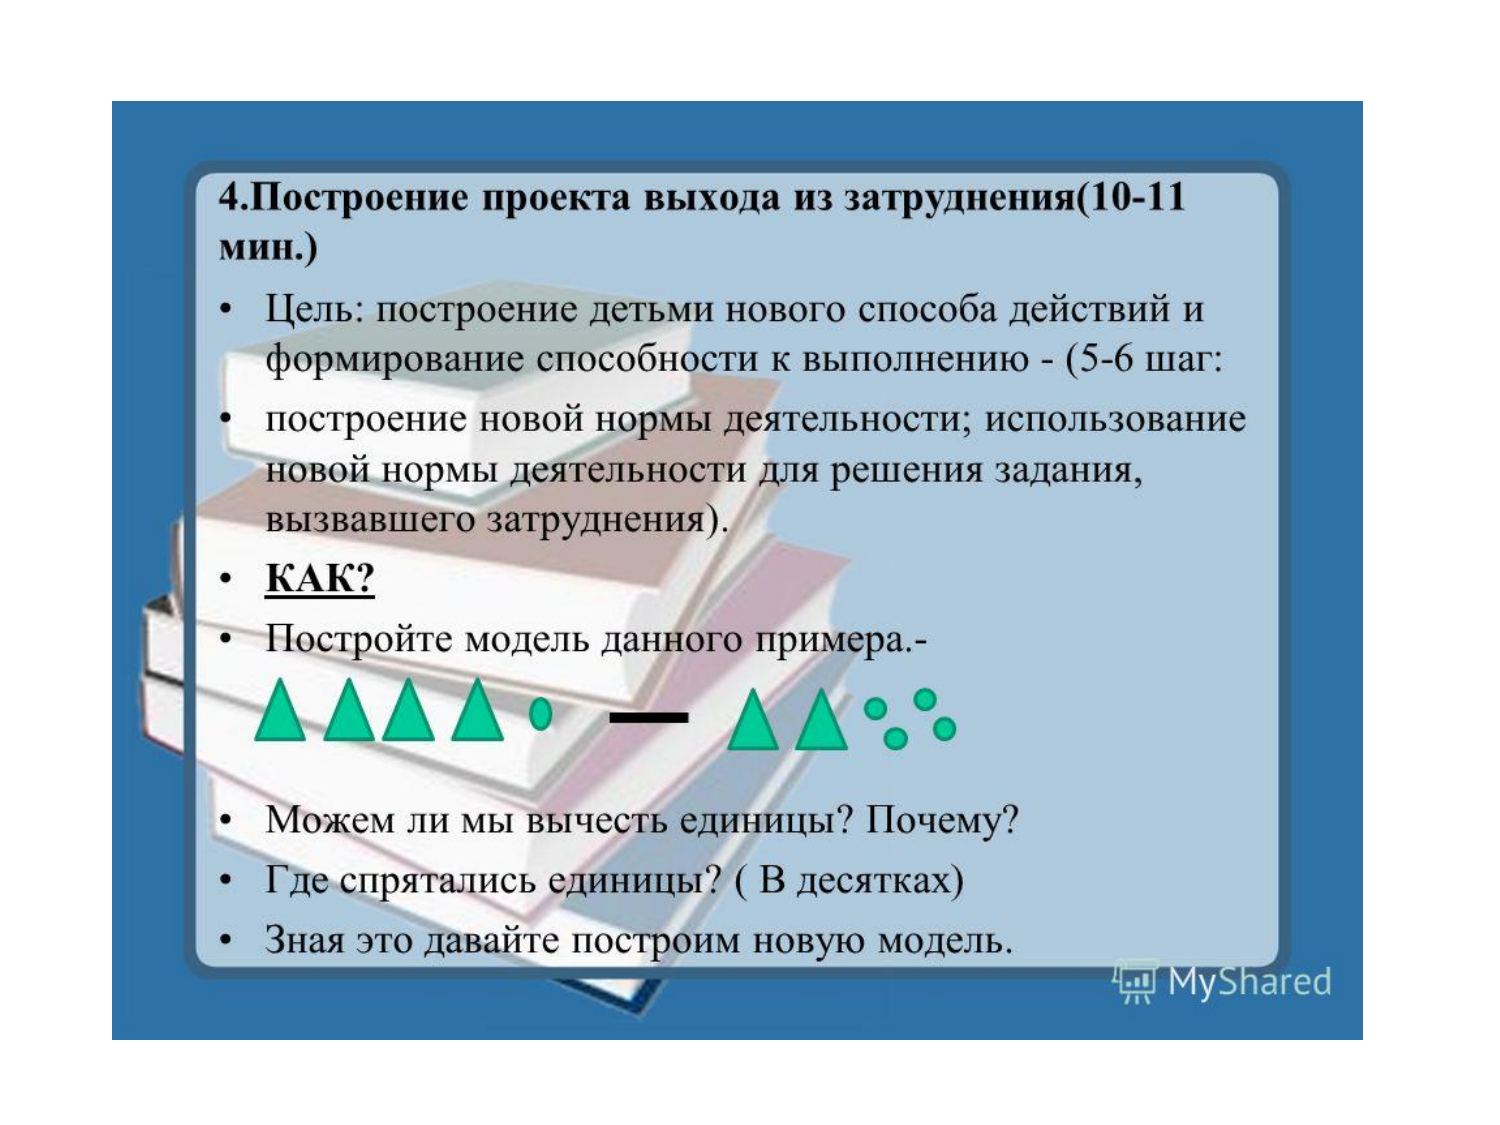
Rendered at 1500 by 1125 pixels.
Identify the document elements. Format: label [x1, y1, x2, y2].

picture [111, 101, 1363, 1040]
